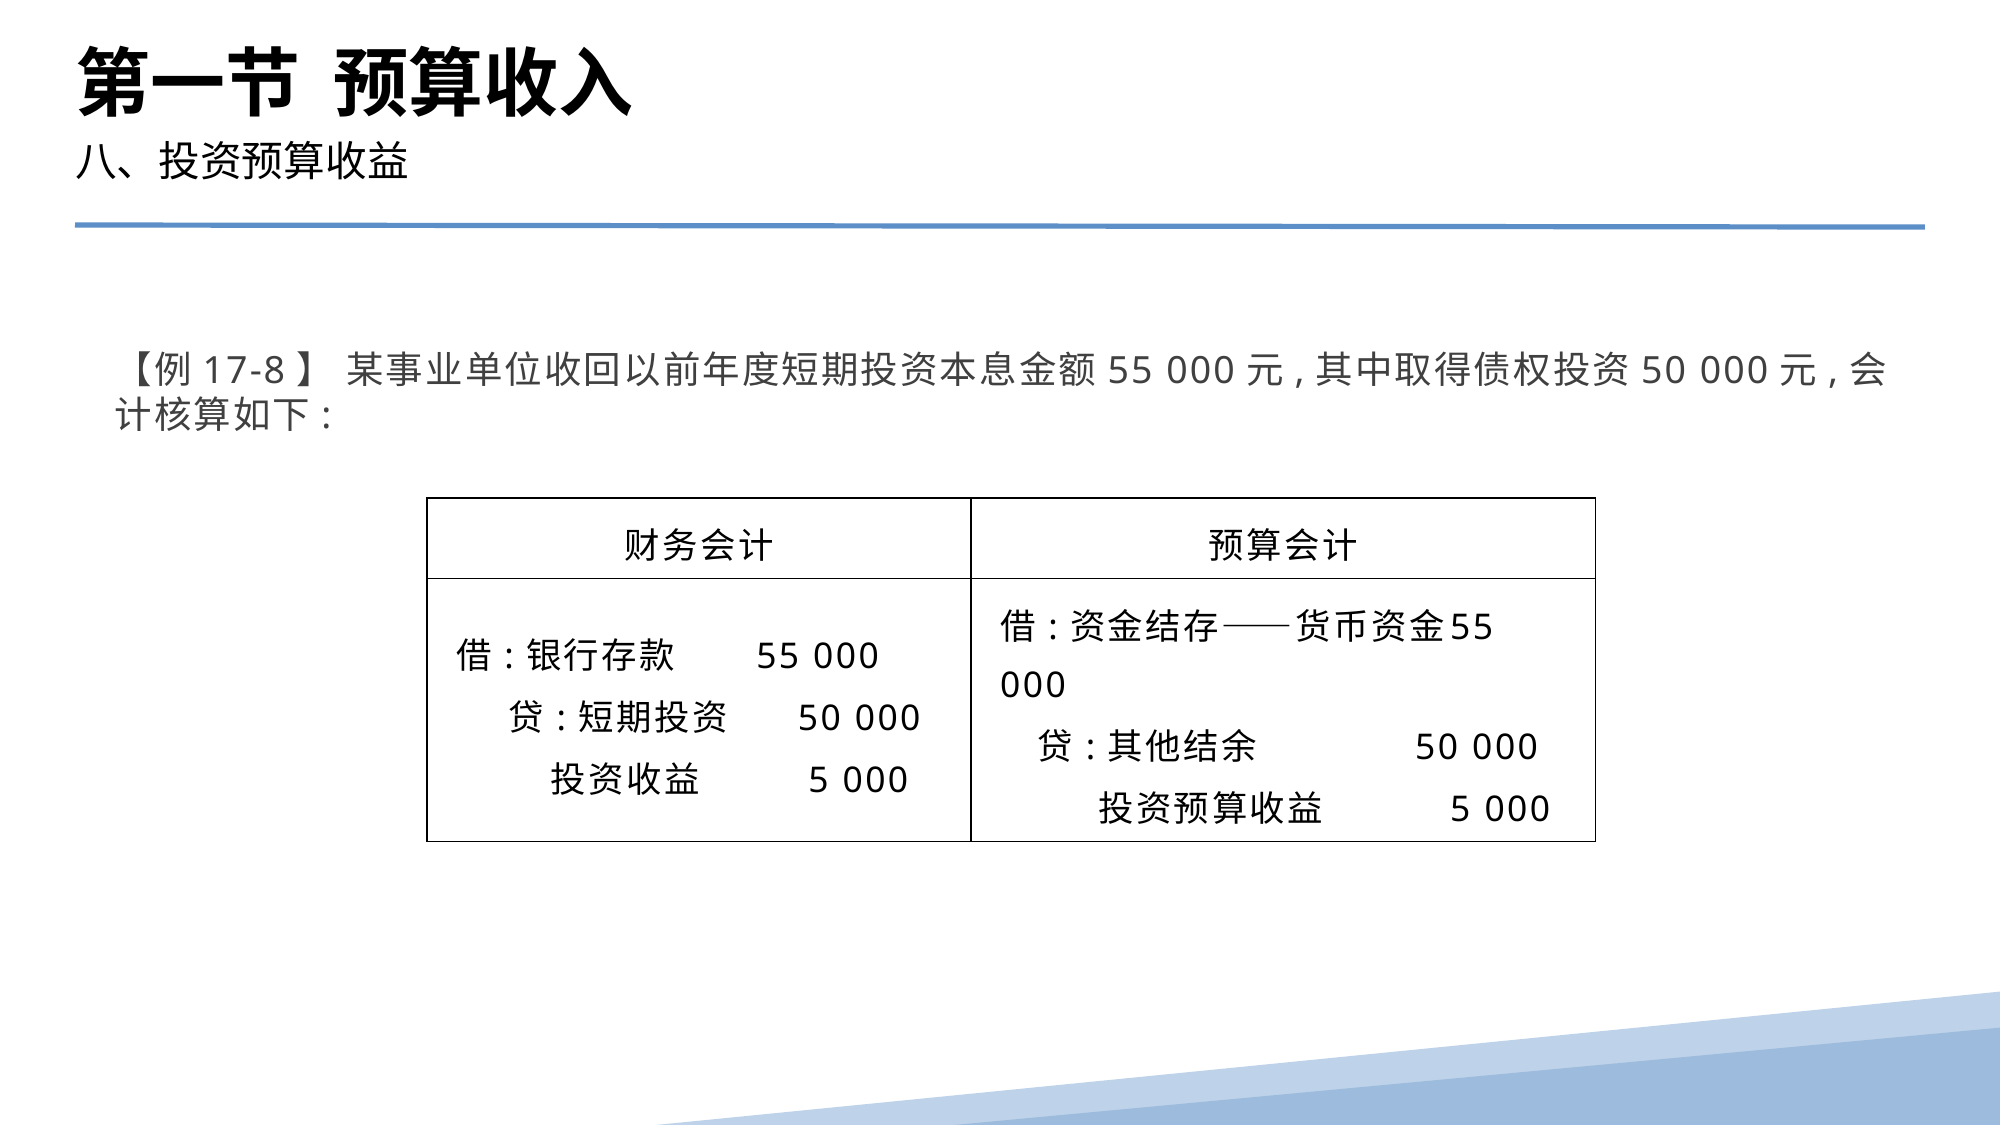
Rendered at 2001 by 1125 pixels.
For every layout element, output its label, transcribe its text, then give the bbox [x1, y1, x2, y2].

table_cell 借:资金结存——货币资金 55 000 贷:其他结余 50 000 投资预算收益 5 000 [972, 579, 1595, 841]
text_box 八、投资预算收益 [75, 124, 1925, 200]
table_header 预算会计 [972, 499, 1595, 578]
text_box 第一节 预算收入 [75, 24, 1925, 124]
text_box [74, 224, 1925, 228]
text_box 【例17-8】 某事业单位收回以前年度短期投资本息金额55 000元,其中取得债权投资50 000元,会计核算如下: [104, 237, 1925, 599]
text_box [656, 991, 2000, 1125]
table_cell 借:银行存款 55 000 贷:短期投资 50 000 投资收益 5 000 [428, 579, 970, 841]
table_header 财务会计 [428, 499, 970, 578]
